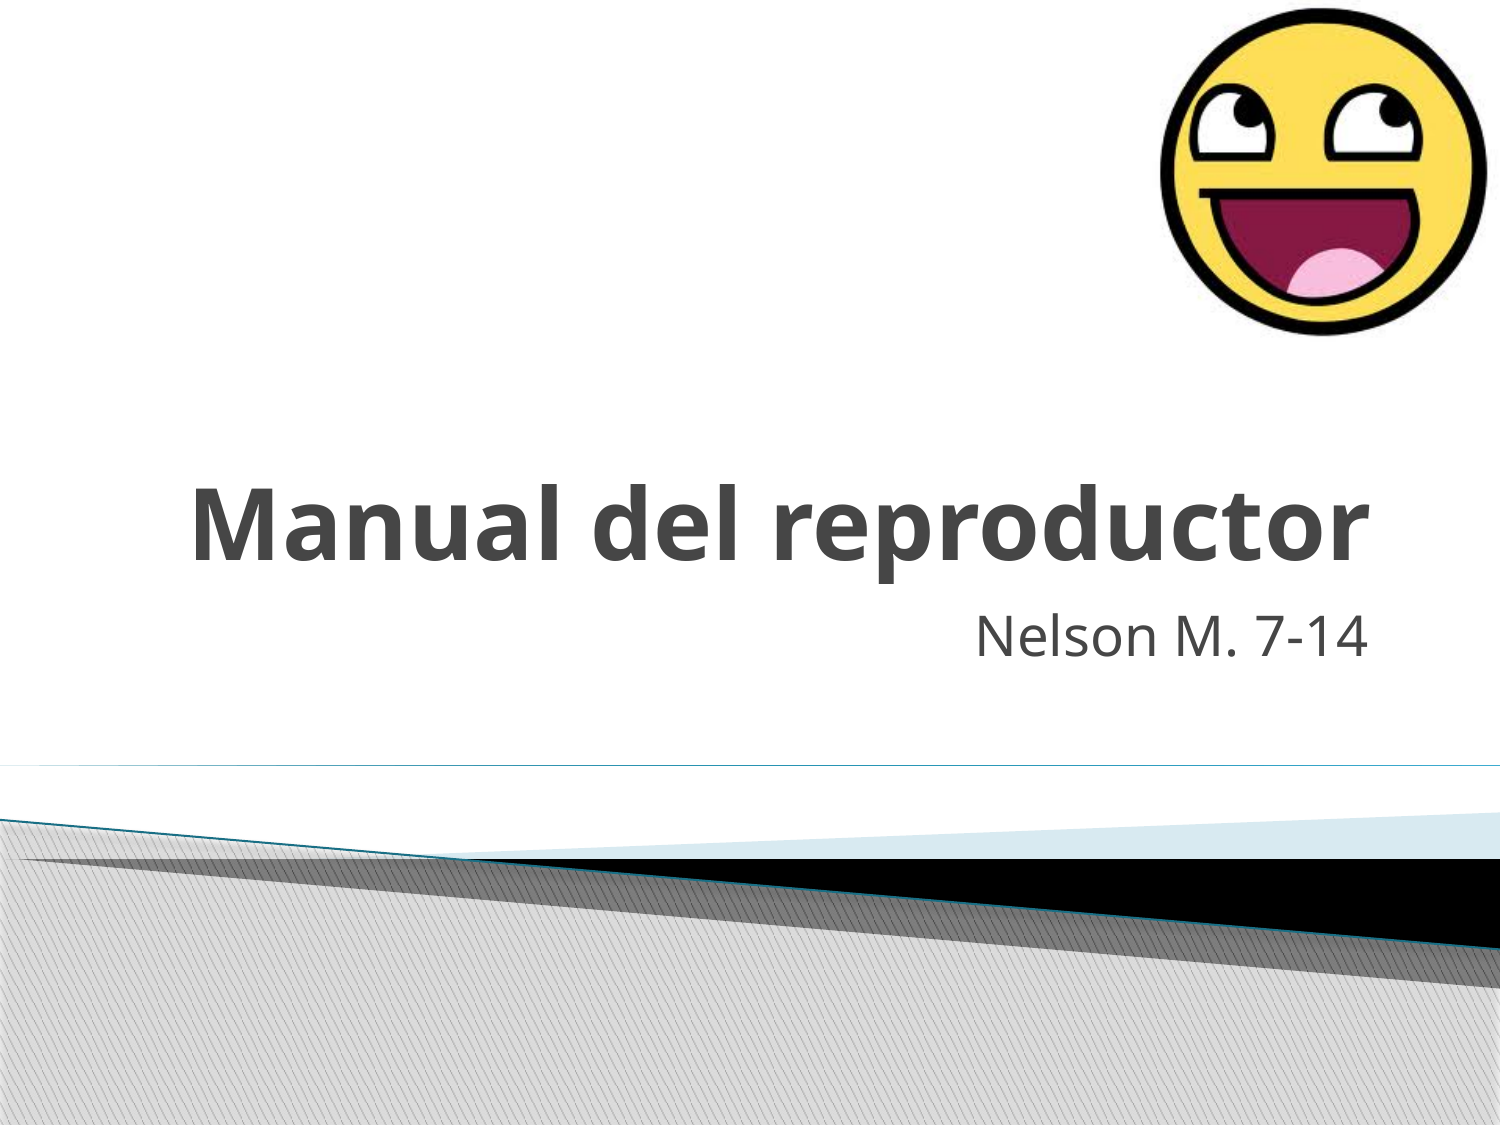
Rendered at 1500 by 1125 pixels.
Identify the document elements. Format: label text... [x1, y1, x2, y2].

title Manual del reproductor [112, 287, 1388, 588]
picture [5, 859, 1500, 989]
subtitle Nelson M. 7-14 [112, 592, 1388, 790]
picture [1148, 0, 1500, 352]
